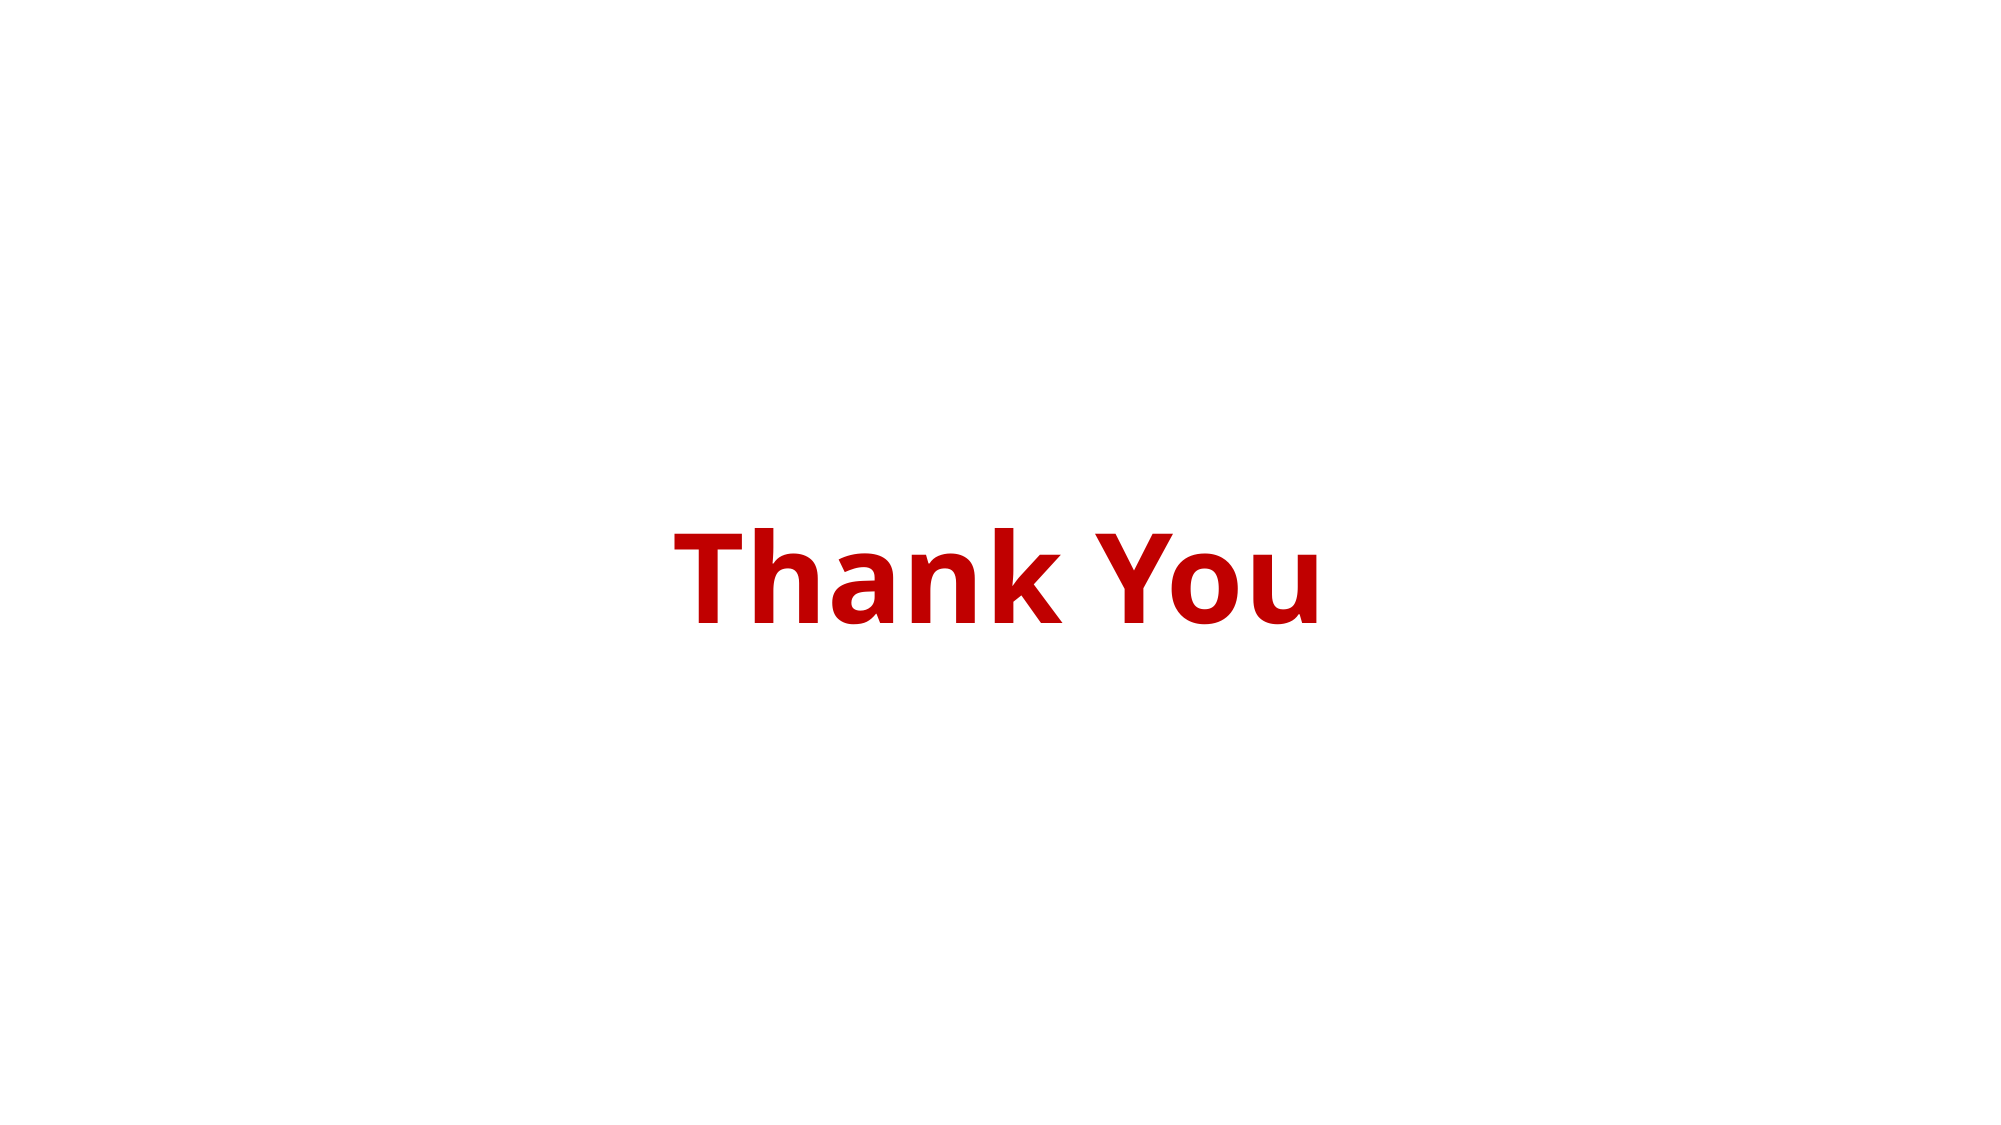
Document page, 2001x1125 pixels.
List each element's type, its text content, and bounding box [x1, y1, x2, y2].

title Thank You [282, 467, 1718, 658]
